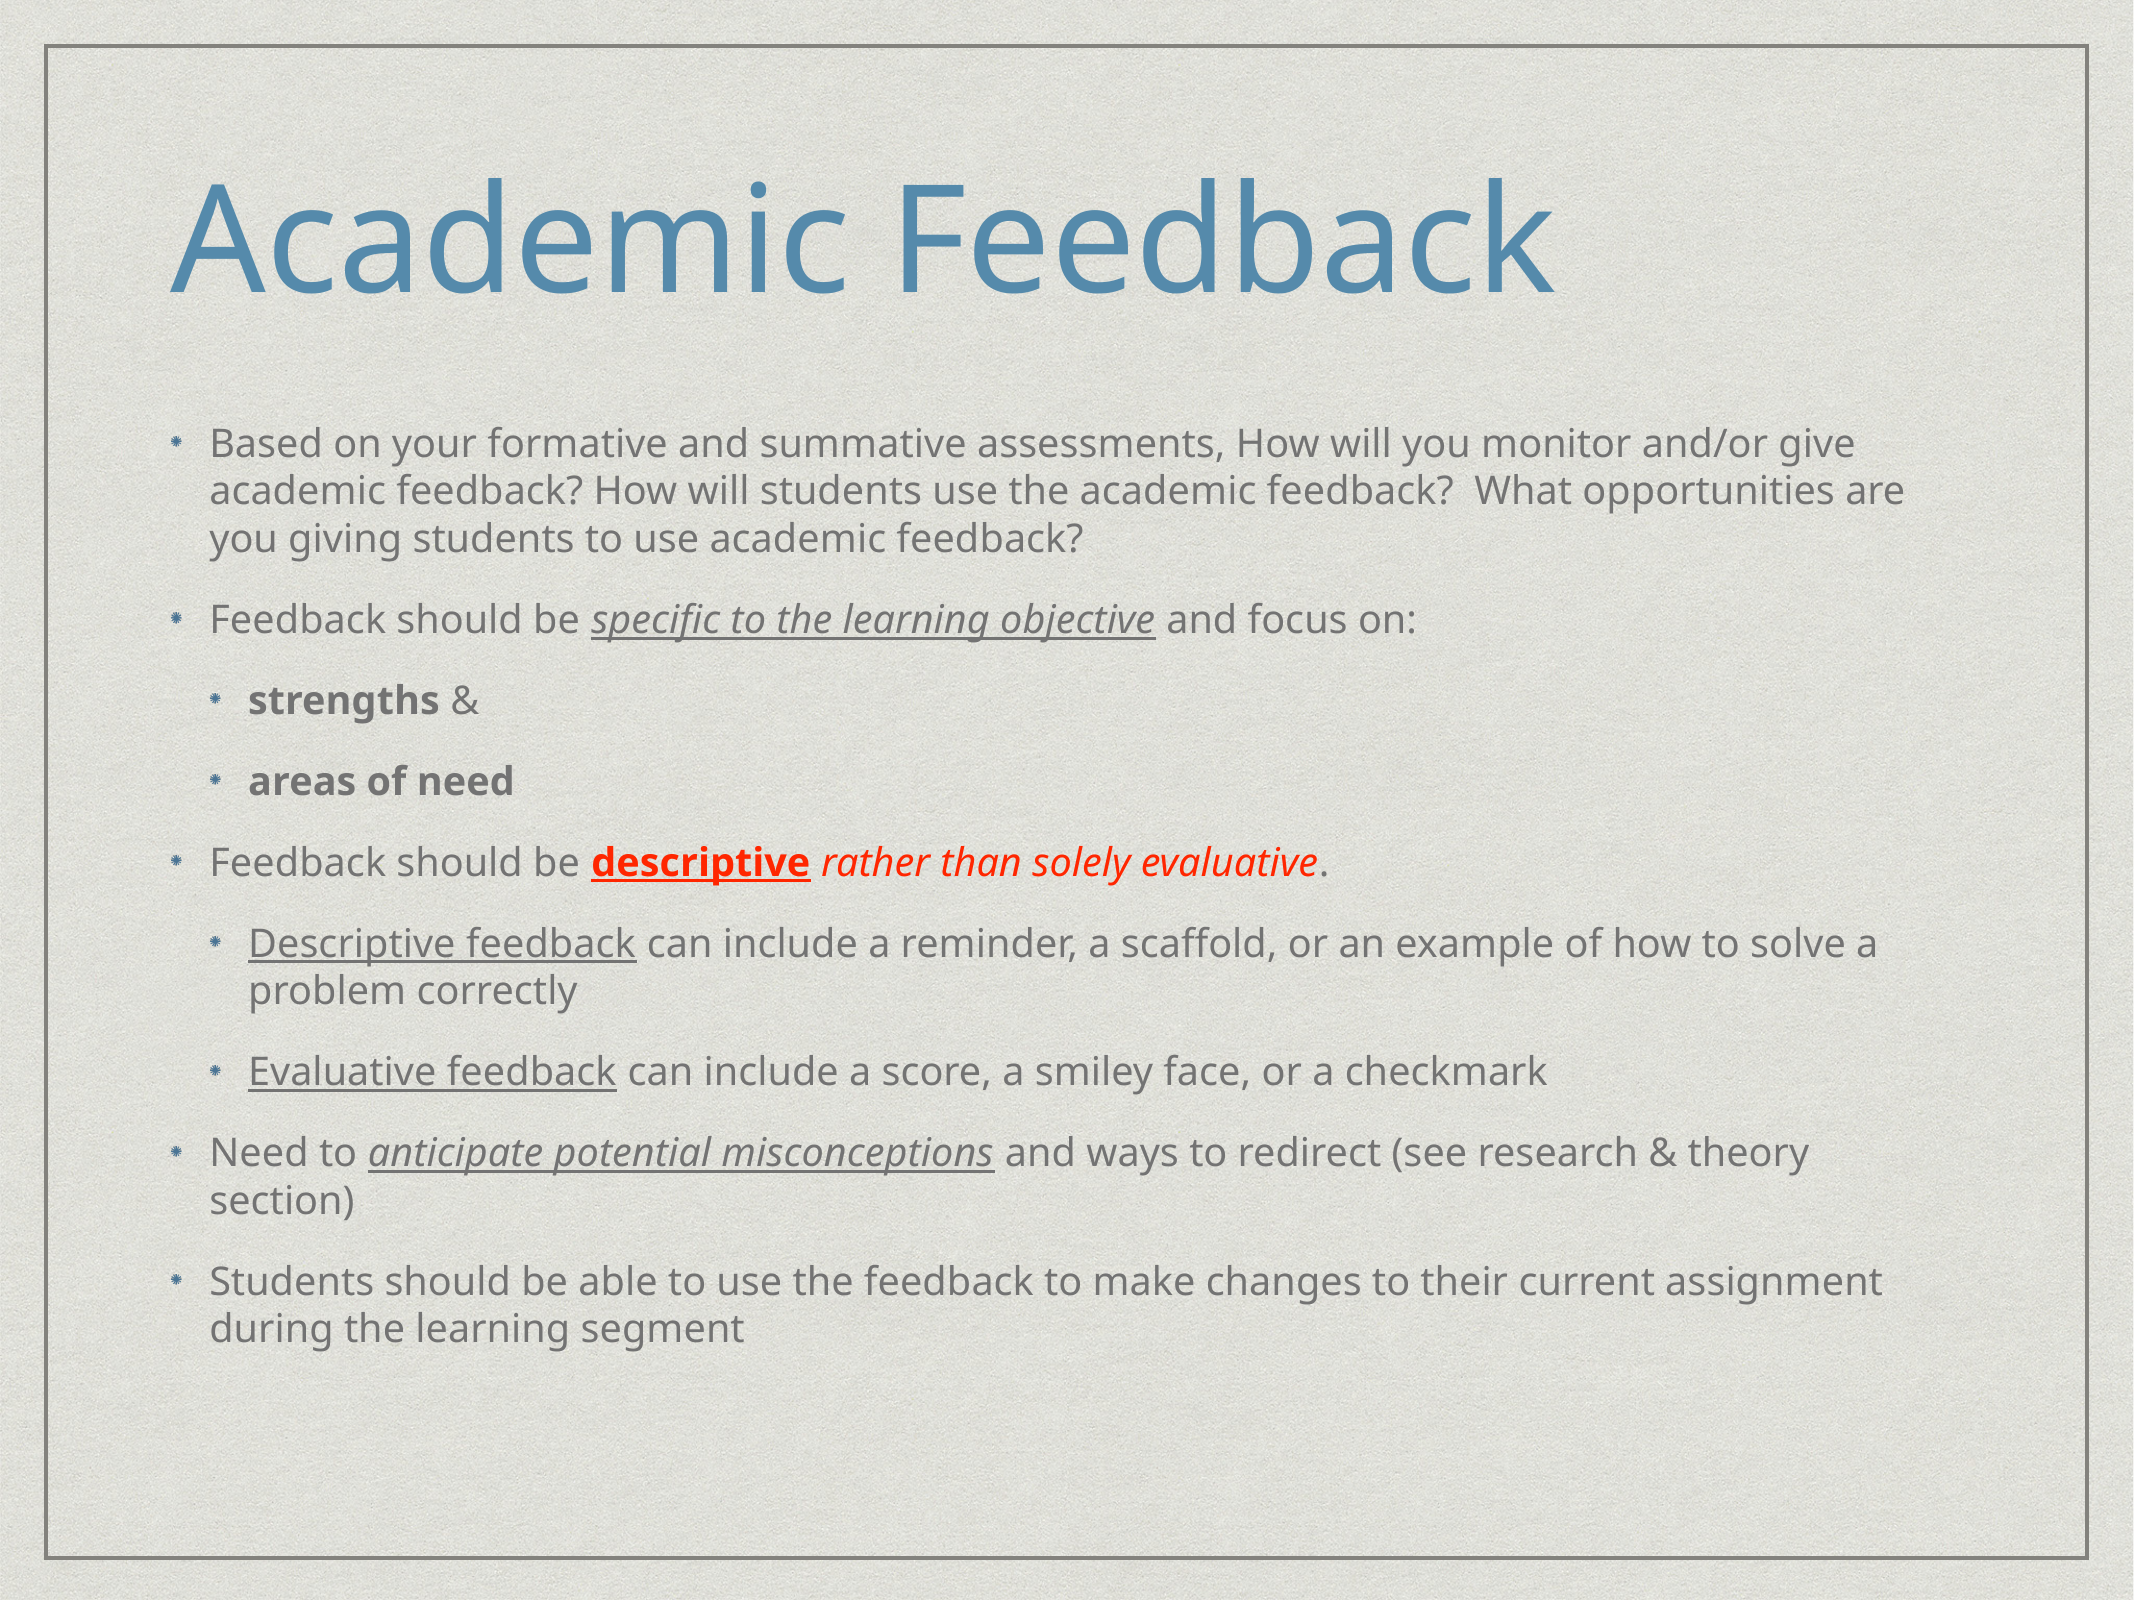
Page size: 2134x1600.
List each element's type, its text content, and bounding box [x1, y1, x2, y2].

title Academic Feedback [170, 43, 1963, 376]
list Based on your formative and summative assessments, How will you monitor and/or give academic feedback? How will students use the academic feedback? What opportunities are you giving students to use academic feedback? Feedback should be specific to the learning objective and focus on: strengths & areas of need Feedback should be descriptive rather than solely evaluative. Descriptive feedback can include a reminder, a scaffold, or an example of how to solve a problem correctly Evaluative feedback can include a score, a smiley face, or a checkmark Need to anticipate potential misconceptions and ways to redirect (see research & theory section) Students should be able to use the feedback to make changes to their current assignment during the learning segment [170, 376, 1963, 1393]
picture [0, 0, 2134, 1600]
